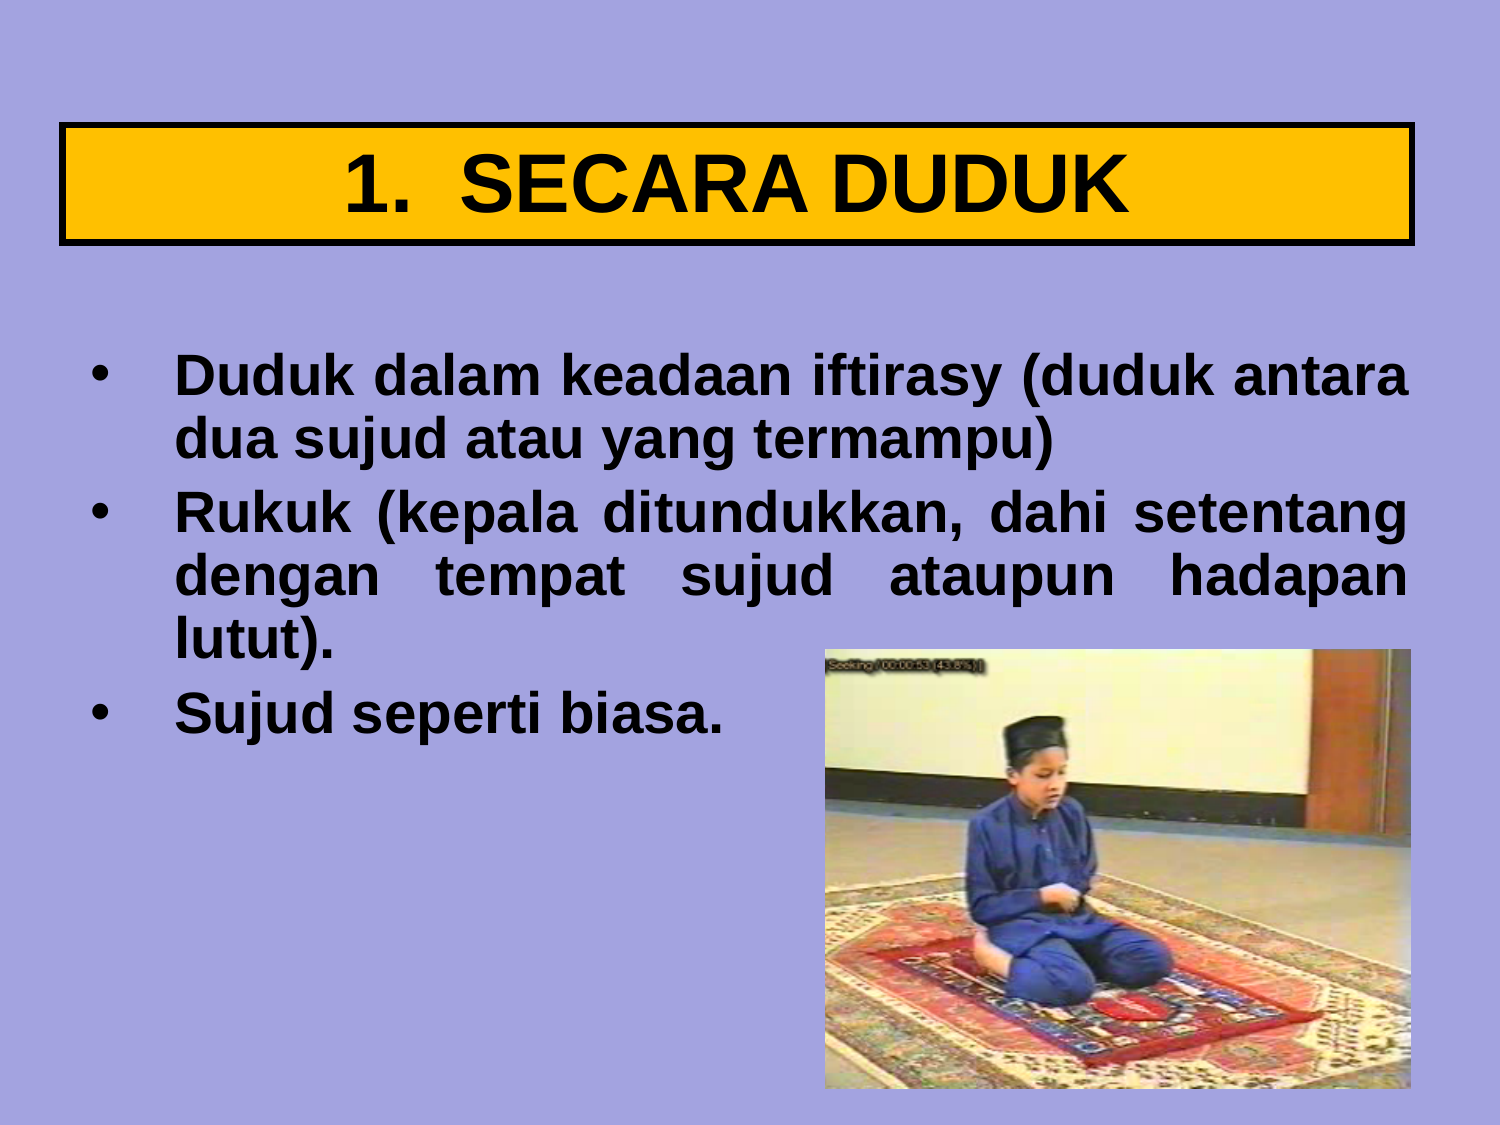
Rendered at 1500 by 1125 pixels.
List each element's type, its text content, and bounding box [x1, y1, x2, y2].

picture [824, 649, 1412, 1090]
text_box 1. SECARA DUDUK [62, 125, 1413, 243]
text_box Duduk dalam keadaan iftirasy (duduk antara dua sujud atau yang termampu) Rukuk (kepala ditundukkan, dahi setentang dengan tempat sujud ataupun hadapan lutut). Sujud seperti biasa. [74, 337, 1425, 1005]
